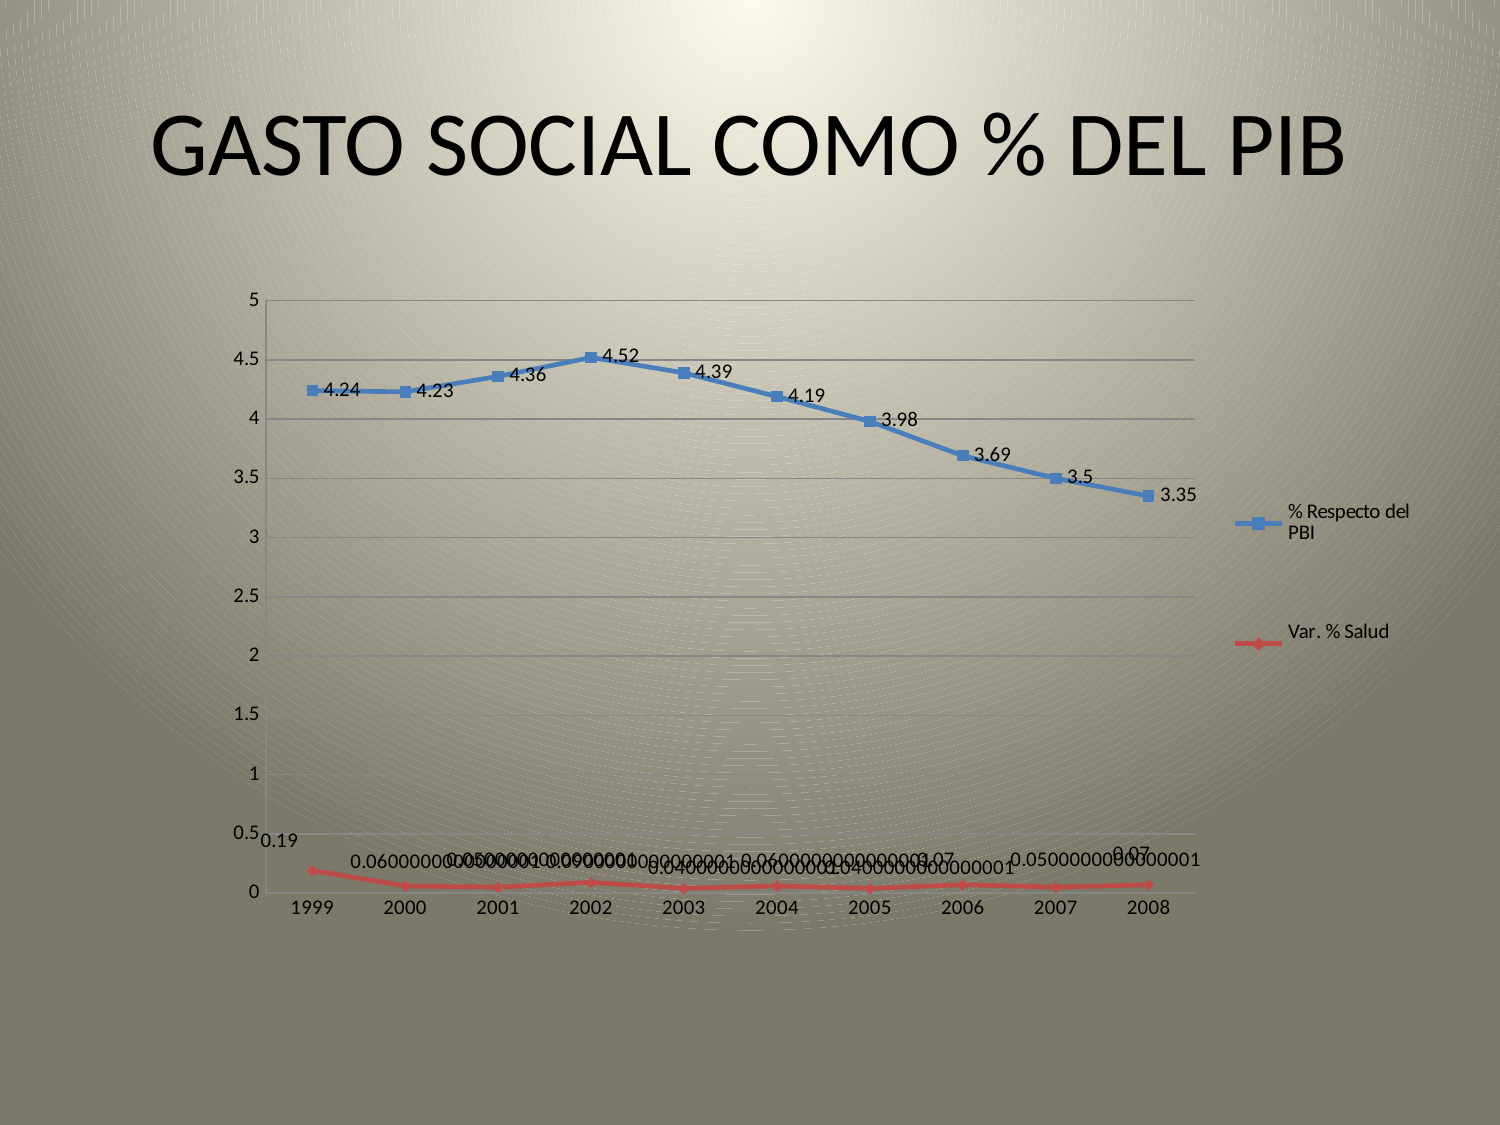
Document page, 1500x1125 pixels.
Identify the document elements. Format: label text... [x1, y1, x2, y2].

title GASTO SOCIAL COMO % DEL PIB [75, 45, 1425, 233]
chart [74, 262, 1426, 1006]
